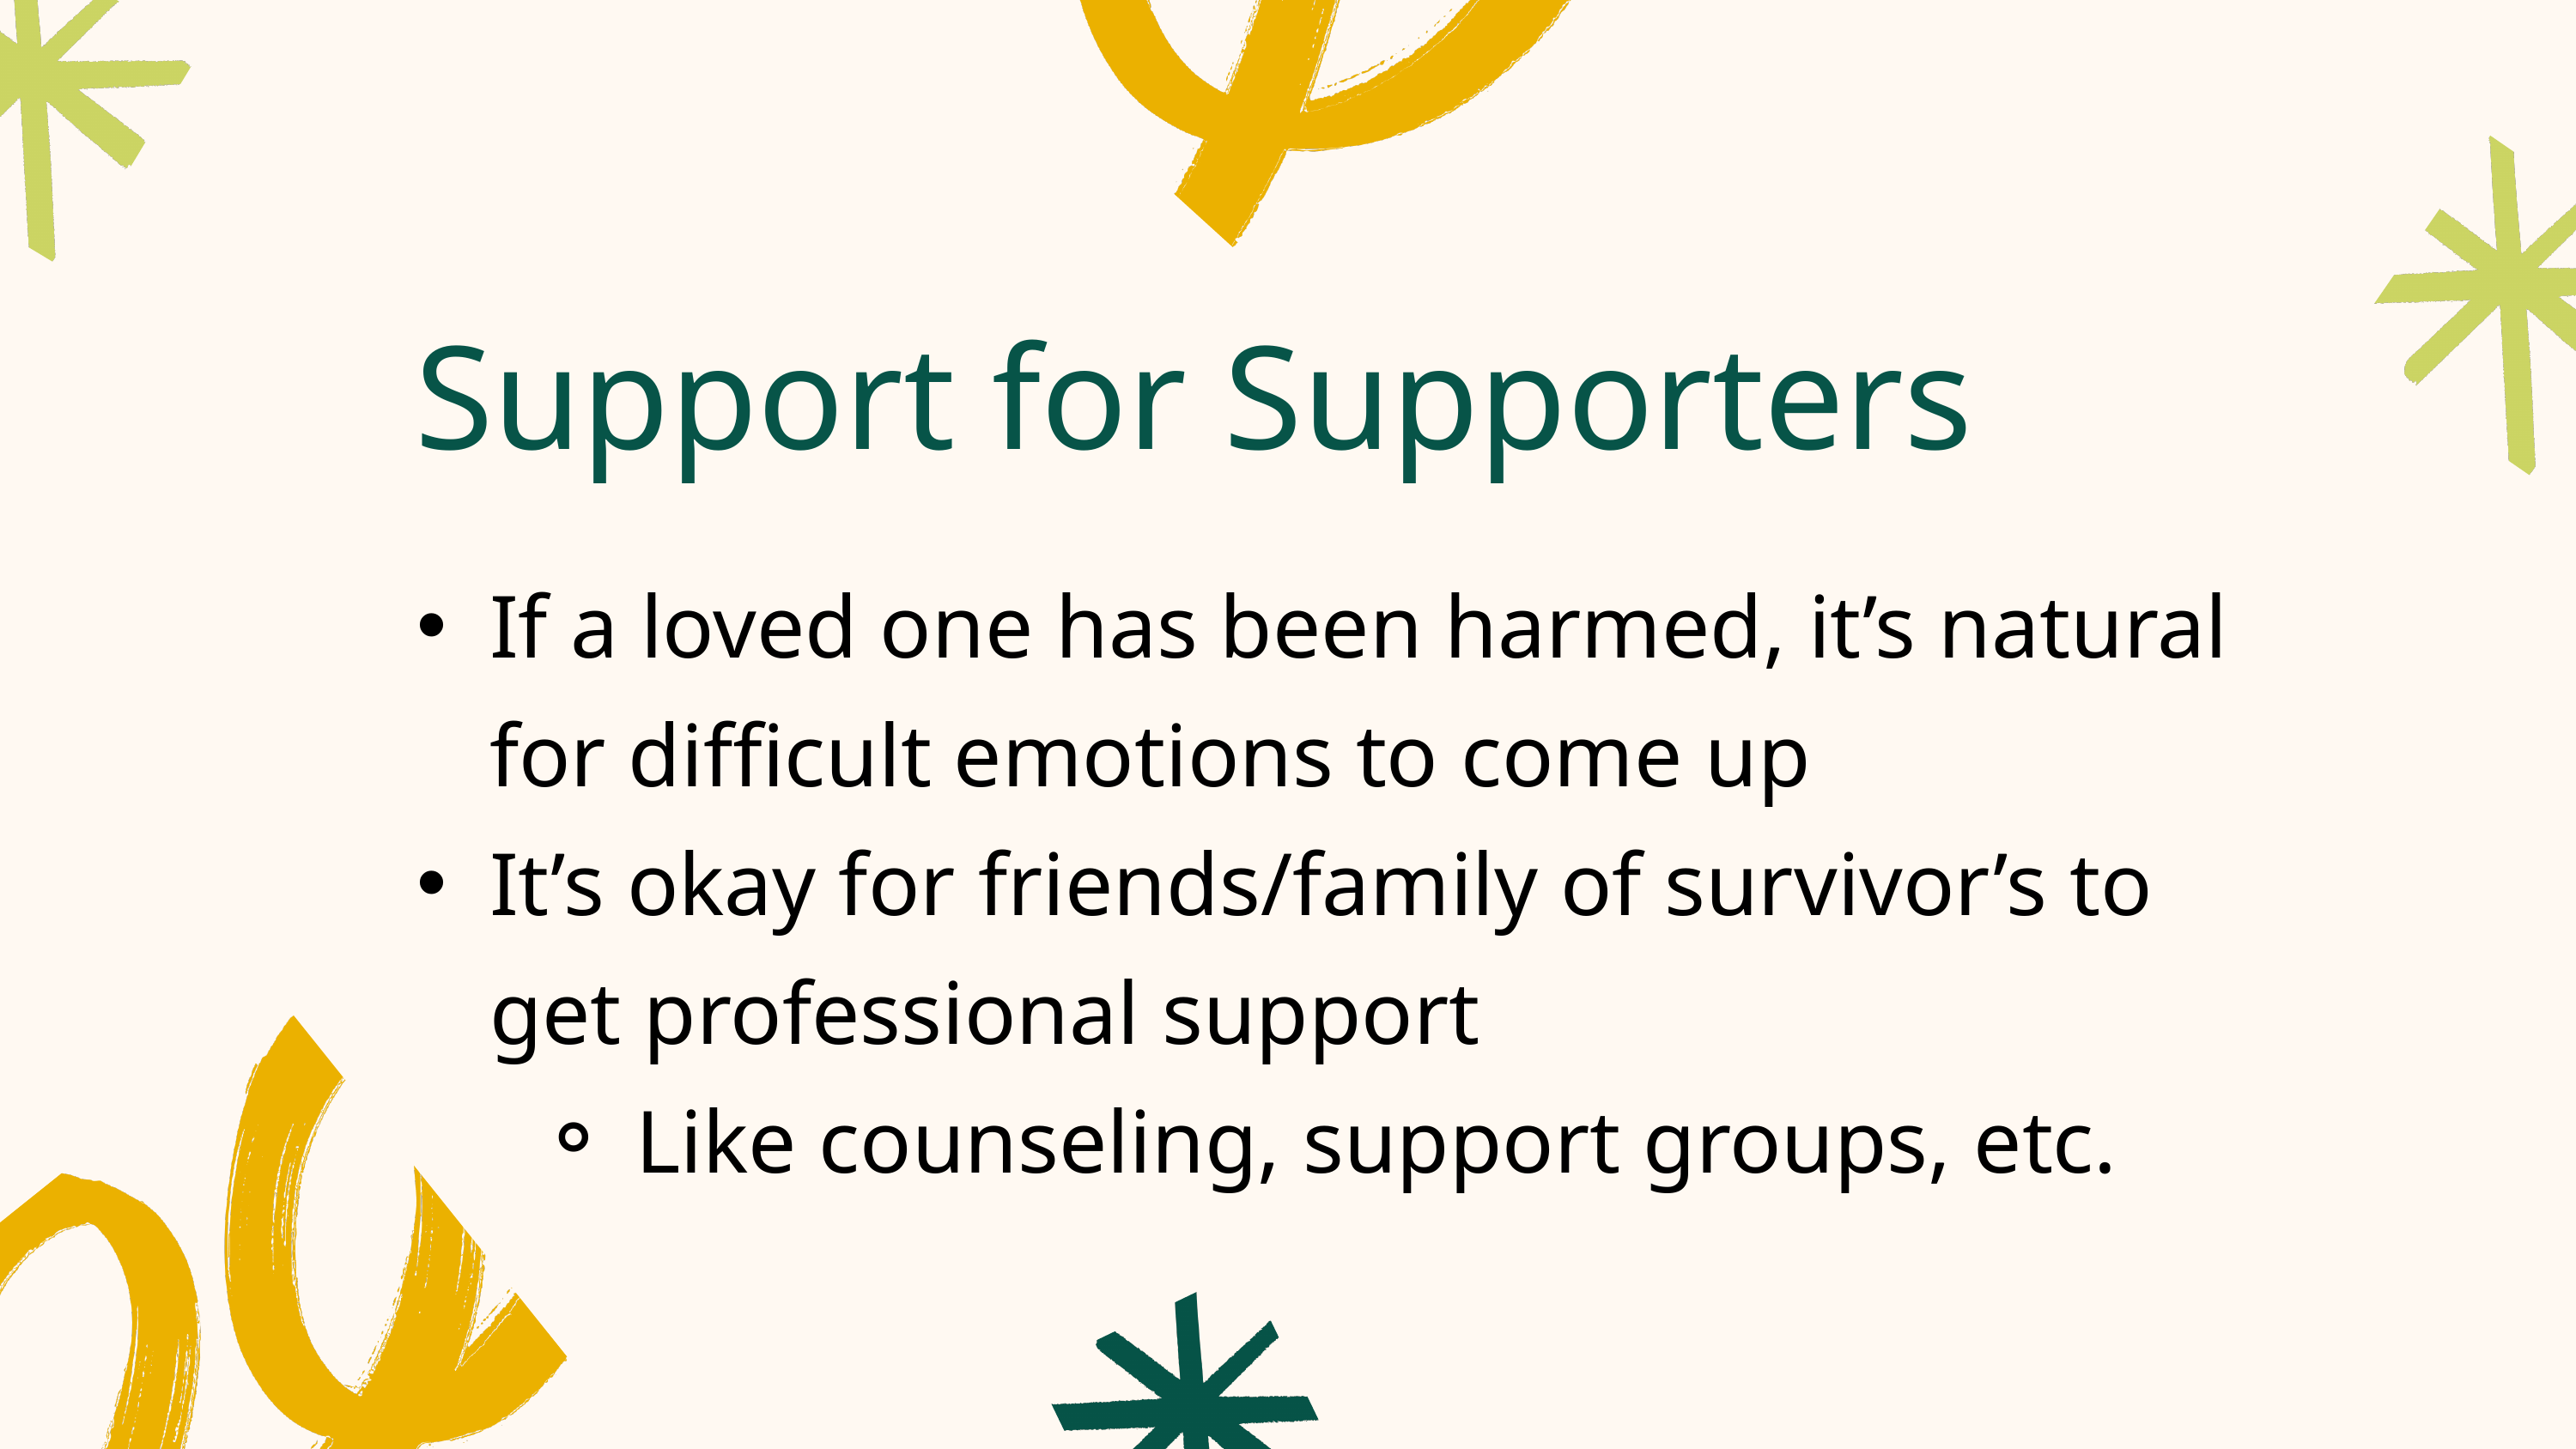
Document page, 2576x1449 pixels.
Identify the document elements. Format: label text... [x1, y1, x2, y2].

text_box If a loved one has been harmed, it’s natural for difficult emotions to come up It’s okay for friends/family of survivor’s to get professional support Like counseling, support groups, etc. [343, 546, 2233, 1191]
text_box [0, 998, 641, 1449]
text_box [2344, 135, 2576, 481]
text_box [960, 0, 1807, 306]
text_box [0, 0, 201, 271]
text_box Support for Supporters [415, 306, 2161, 479]
text_box [1035, 1268, 1334, 1449]
